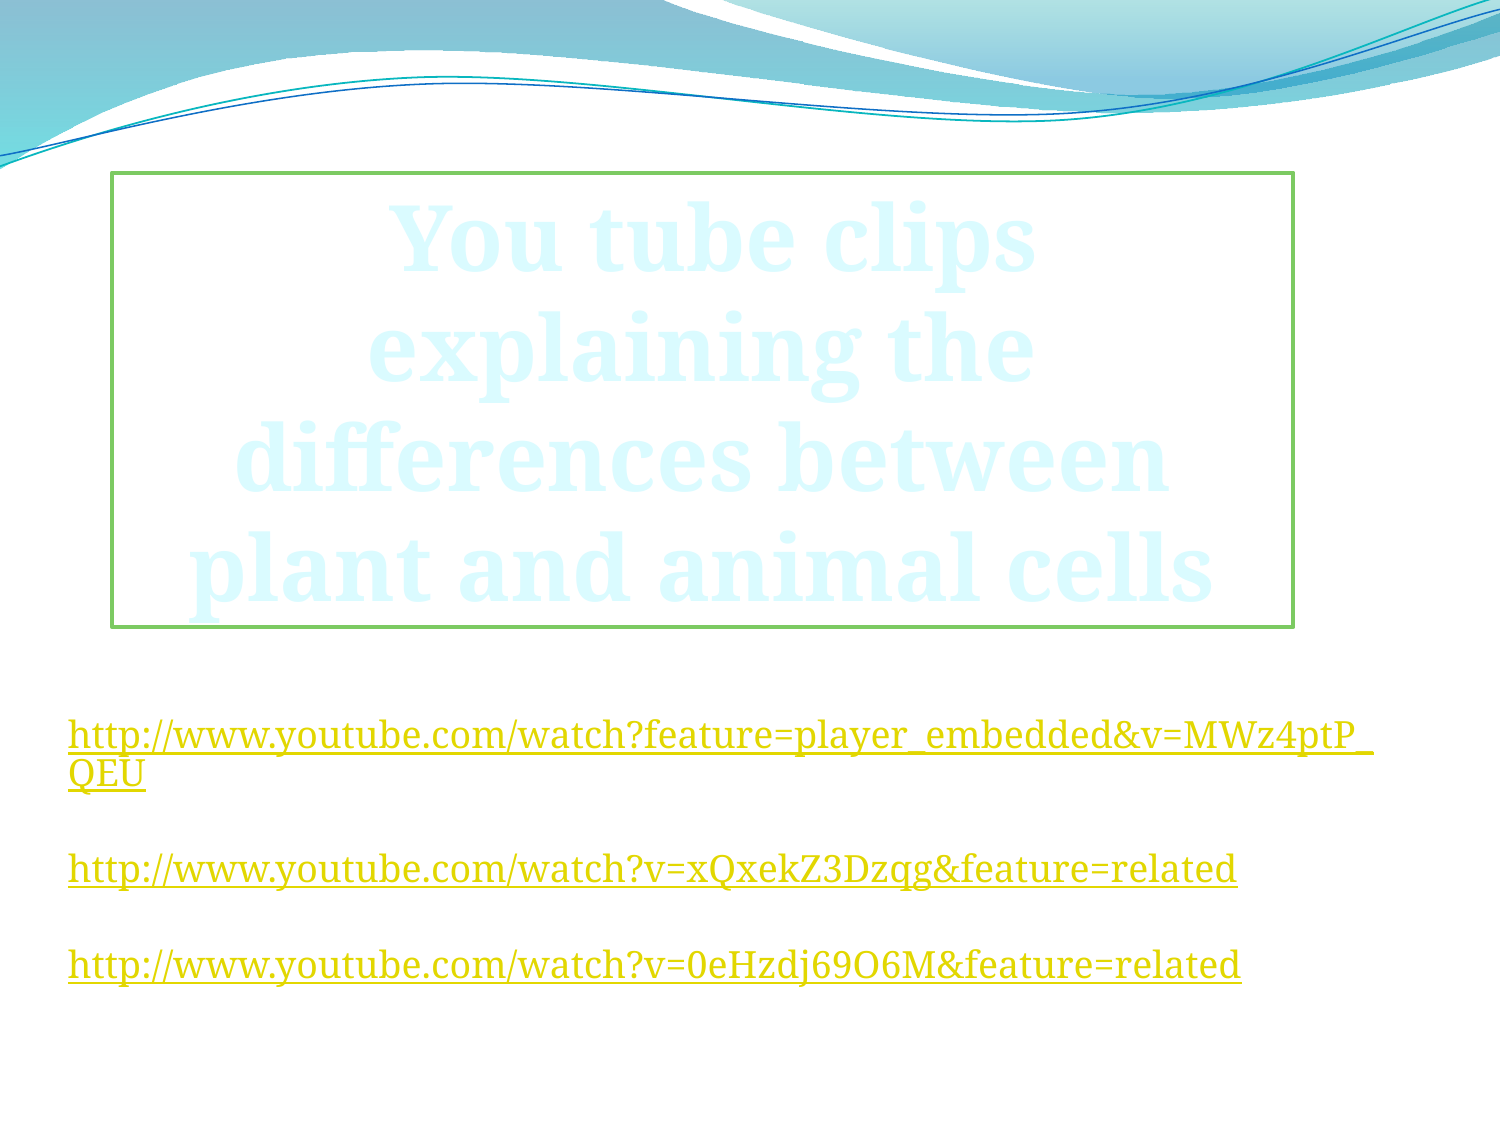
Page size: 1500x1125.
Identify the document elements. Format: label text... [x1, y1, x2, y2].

text_box You tube clips explaining the differences between plant and animal cells [110, 171, 1295, 629]
text_box http://www.youtube.com/watch?feature=player_embedded&v=MWz4ptP_QEU http://www.youtube.com/watch?v=xQxekZ3Dzqg&feature=related http://www.youtube.com/watch?v=0eHzdj69O6M&feature=related [53, 704, 1412, 1052]
